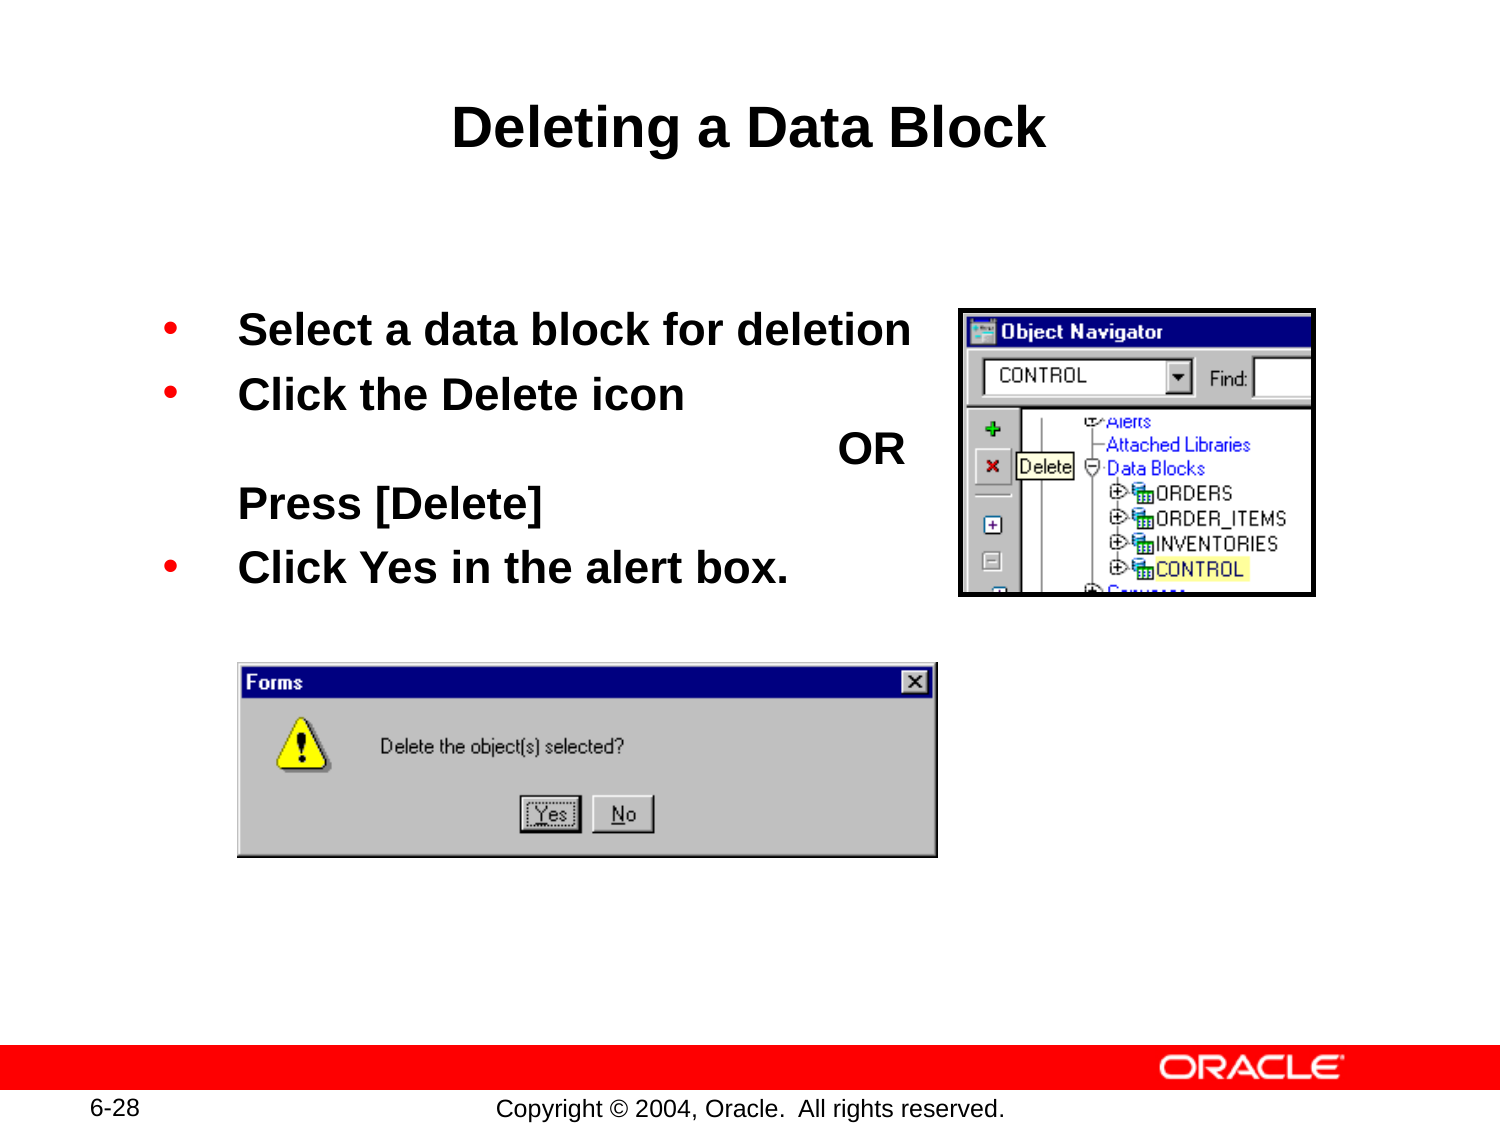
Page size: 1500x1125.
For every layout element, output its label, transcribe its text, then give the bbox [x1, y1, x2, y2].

title Deleting a Data Block [149, 87, 1351, 232]
list Select a data block for deletion Click the Delete icon OR Press [Delete] Click Yes in the alert box. [141, 297, 1351, 599]
picture [237, 662, 938, 858]
picture [962, 312, 1312, 593]
